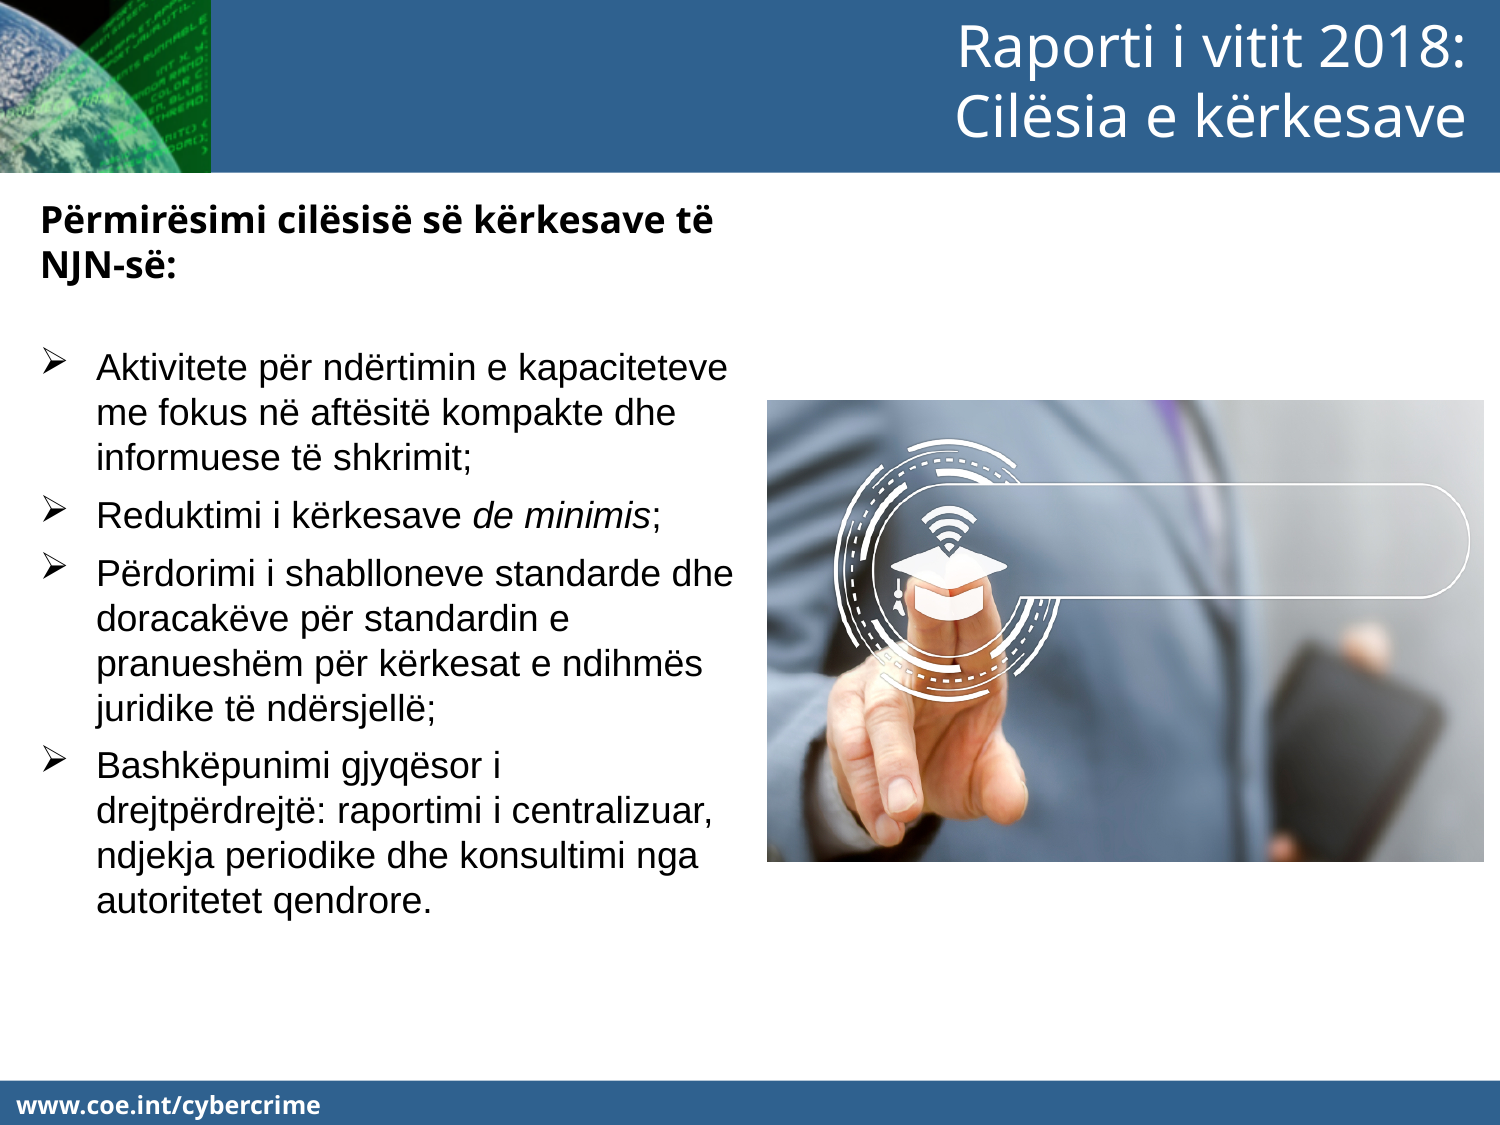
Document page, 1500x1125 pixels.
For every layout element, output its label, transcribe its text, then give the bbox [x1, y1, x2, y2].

text_box Përmirësimi cilësisë së kërkesave të NJN-së: Aktivitete për ndërtimin e kapaciteteve me fokus në aftësitë kompakte dhe informuese të shkrimit; Reduktimi i kërkesave de minimis; Përdorimi i shablloneve standarde dhe doracakëve për standardin e pranueshëm për kërkesat e ndihmës juridike të ndërsjellë; Bashkëpunimi gjyqësor i drejtpërdrejtë: raportimi i centralizuar, ndjekja periodike dhe konsultimi nga autoritetet qendrore. [24, 188, 750, 929]
text_box [0, 1079, 1500, 1125]
text_box [214, 0, 1500, 175]
picture [766, 400, 1484, 863]
picture [0, 0, 212, 173]
text_box Raporti i vitit 2018: Cilësia e kërkesave [230, 1, 1483, 157]
text_box www.coe.int/cybercrime [1, 1082, 1500, 1125]
